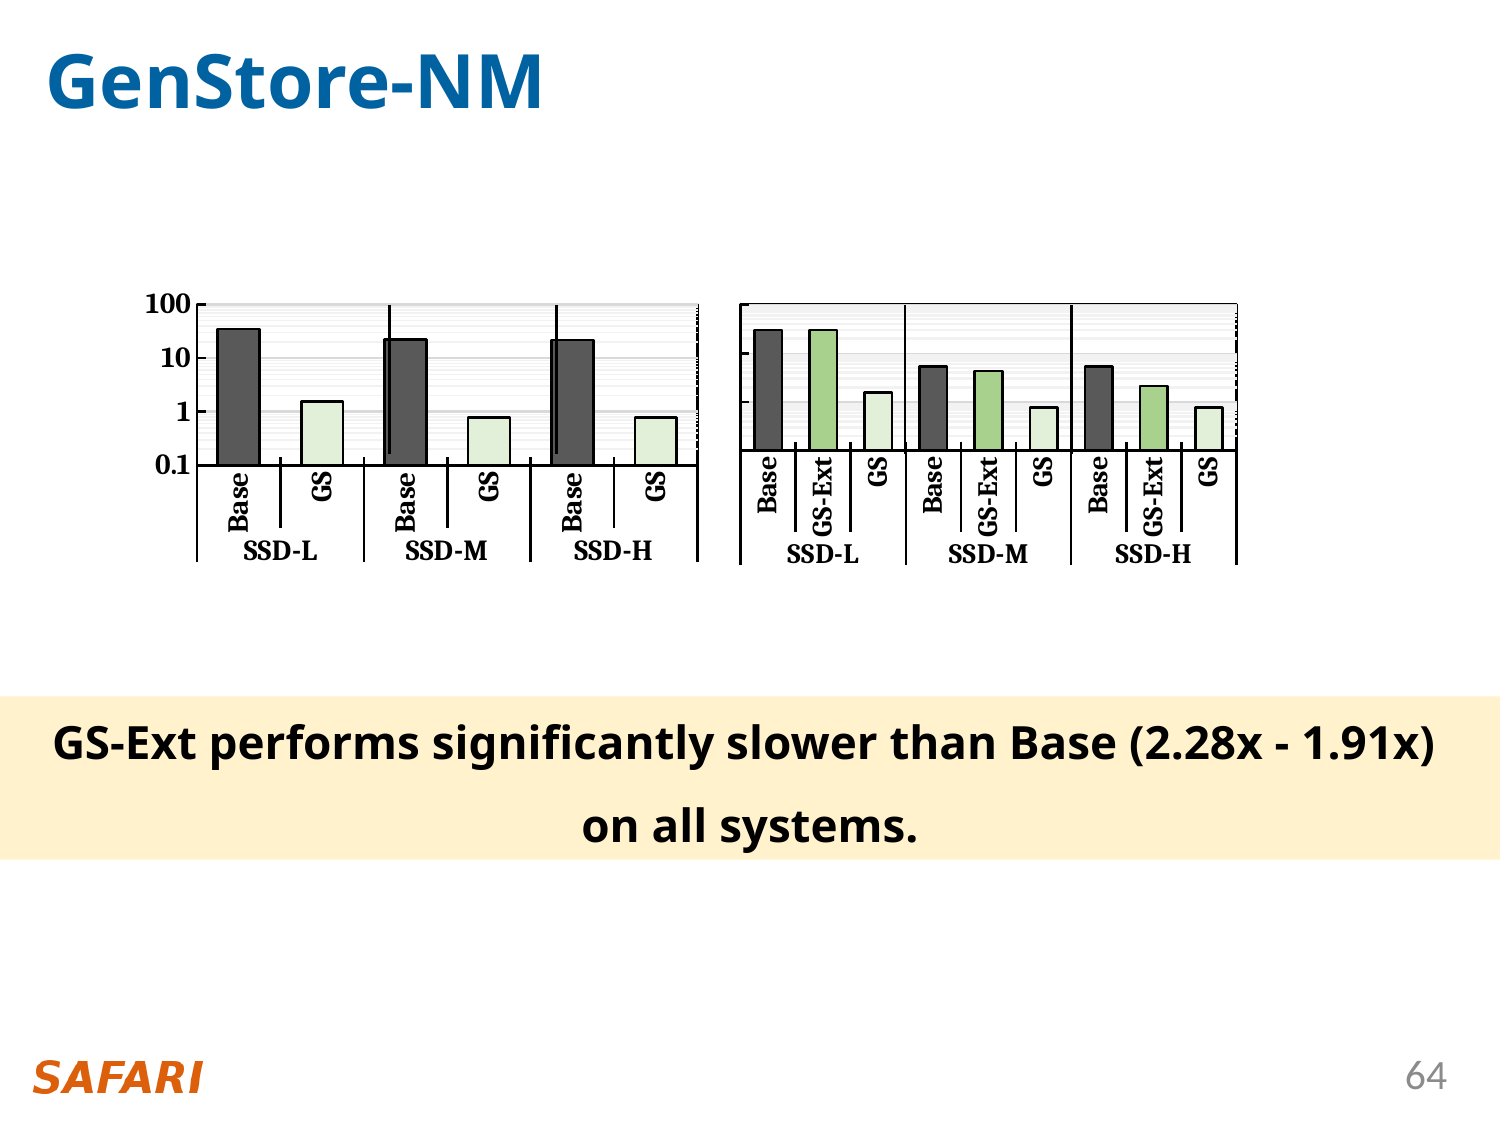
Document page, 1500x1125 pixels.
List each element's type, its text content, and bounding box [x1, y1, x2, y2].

picture [31, 1051, 209, 1104]
title GenStore-NM [31, 15, 1475, 143]
chart [135, 280, 1266, 610]
text_box GS-Ext performs significantly slower than Base (2.28x - 1.91x) on all systems. [0, 695, 1500, 861]
